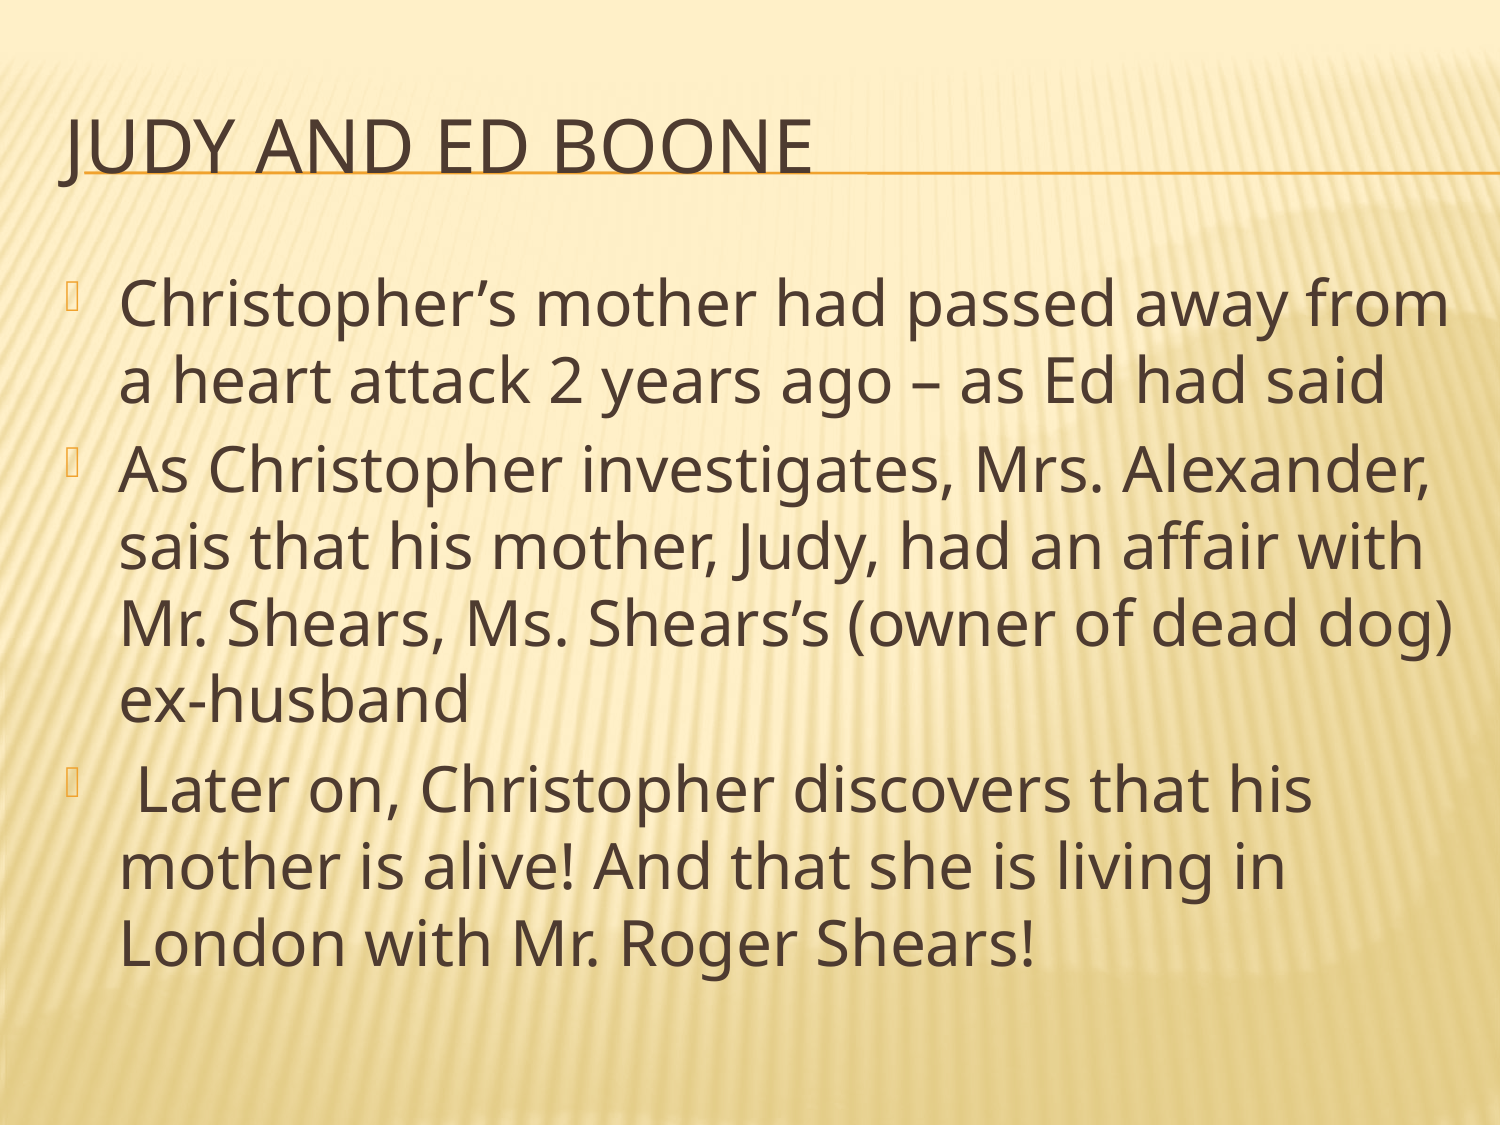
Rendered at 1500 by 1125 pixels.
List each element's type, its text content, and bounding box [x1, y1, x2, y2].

title Judy and Ed boone [50, 75, 1475, 213]
list Christopher’s mother had passed away from a heart attack 2 years ago – as Ed had said As Christopher investigates, Mrs. Alexander, sais that his mother, Judy, had an affair with Mr. Shears, Ms. Shears’s (owner of dead dog) ex-husband Later on, Christopher discovers that his mother is alive! And that she is living in London with Mr. Roger Shears! [50, 254, 1475, 998]
